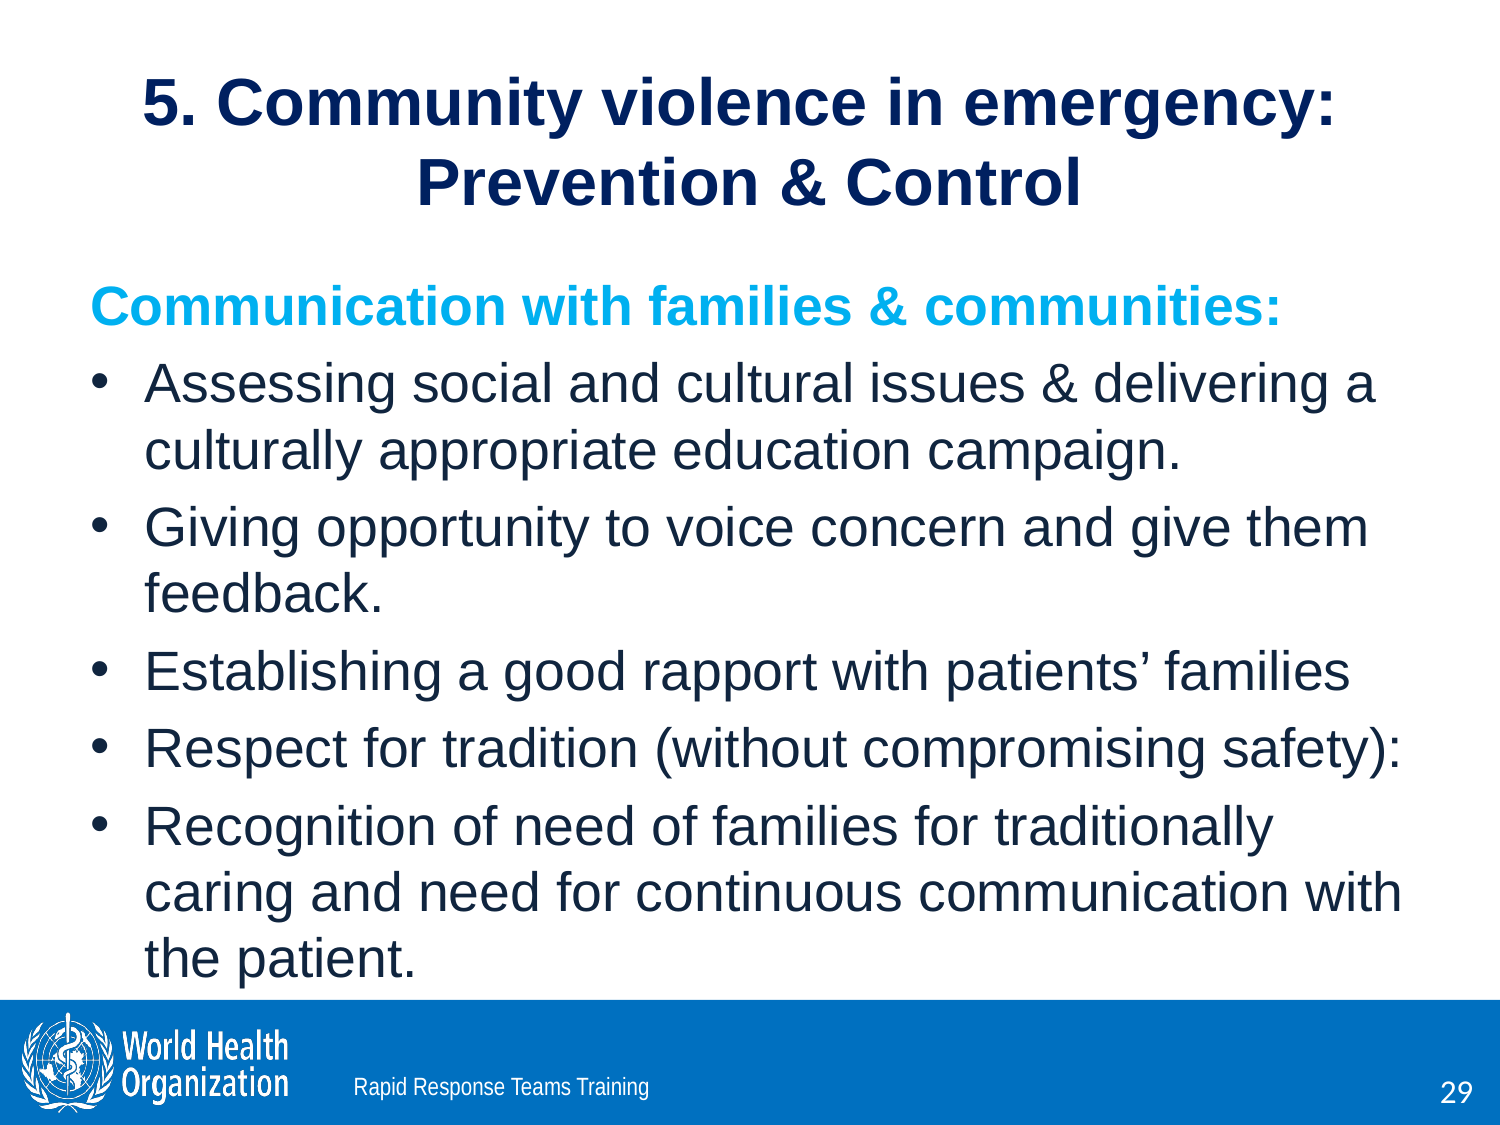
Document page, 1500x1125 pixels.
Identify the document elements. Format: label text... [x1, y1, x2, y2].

picture [21, 1012, 288, 1113]
list Communication with families & communities: Assessing social and cultural issues & delivering a culturally appropriate education campaign. Giving opportunity to voice concern and give them feedback. Establishing a good rapport with patients’ families Respect for tradition (without compromising safety): Recognition of need of families for traditionally caring and need for continuous communication with the patient. [75, 262, 1425, 1005]
title 5. Community violence in emergency: Prevention & Control [75, 45, 1425, 233]
